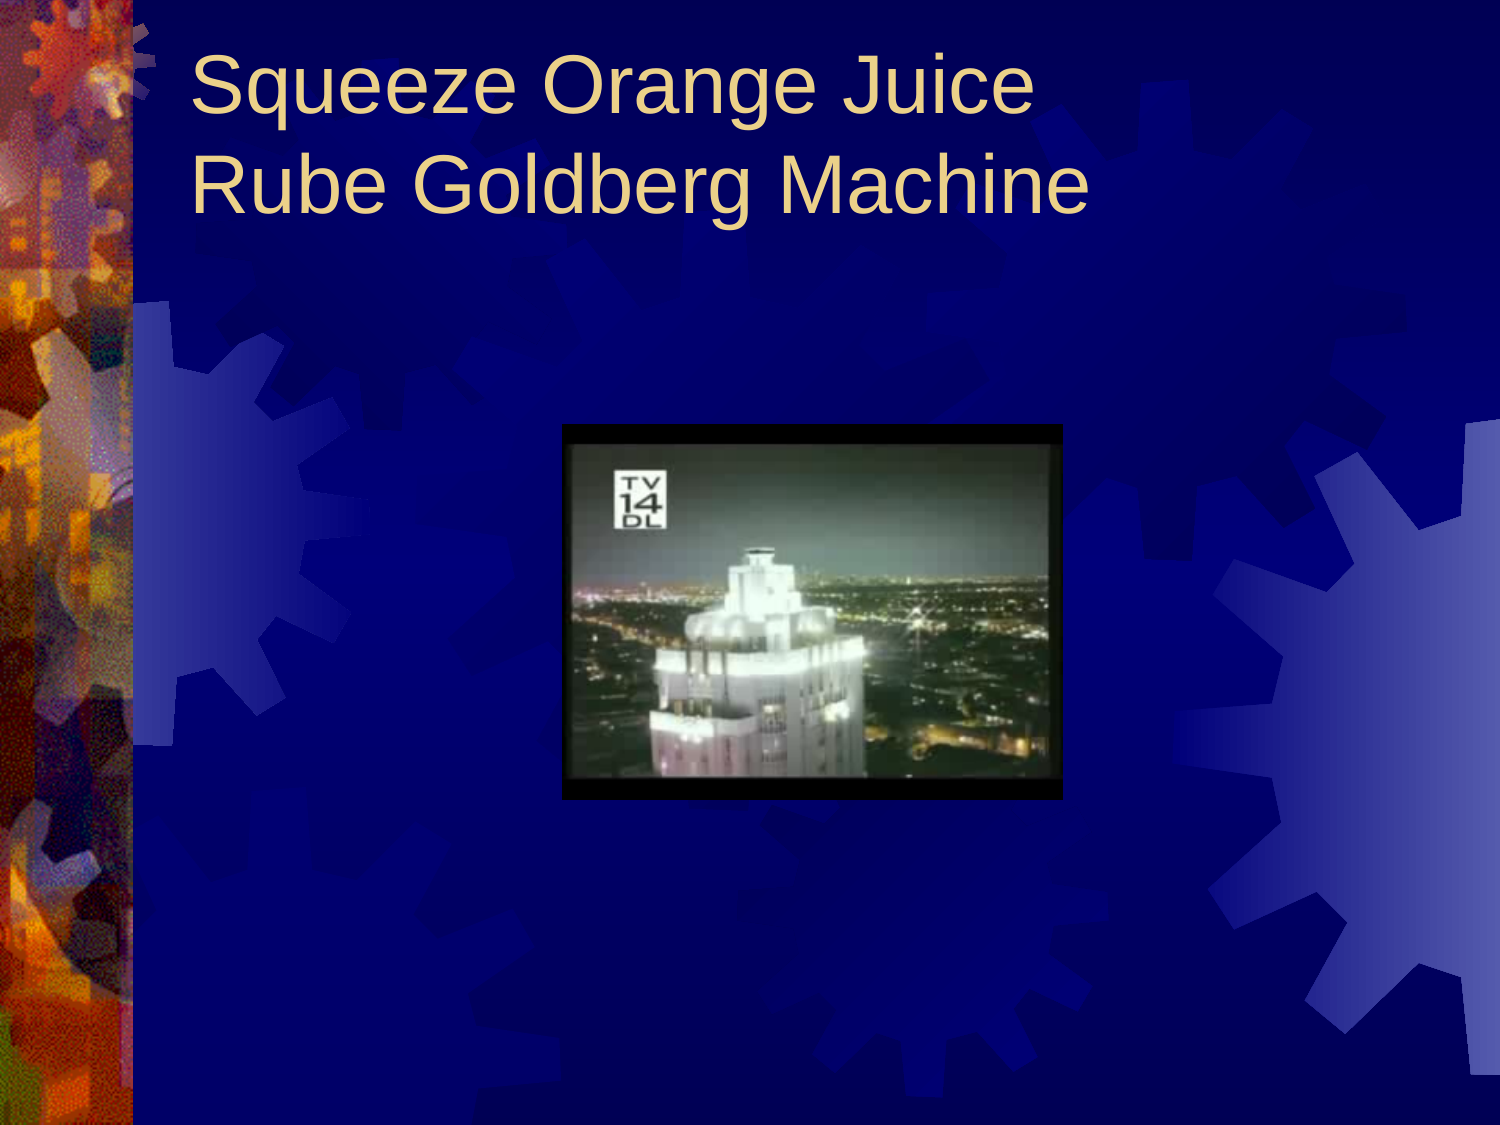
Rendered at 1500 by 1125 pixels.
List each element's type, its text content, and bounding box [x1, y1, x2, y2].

picture [0, 0, 133, 1125]
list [562, 424, 1063, 801]
title Squeeze Orange Juice Rube Goldberg Machine [174, 49, 1451, 238]
